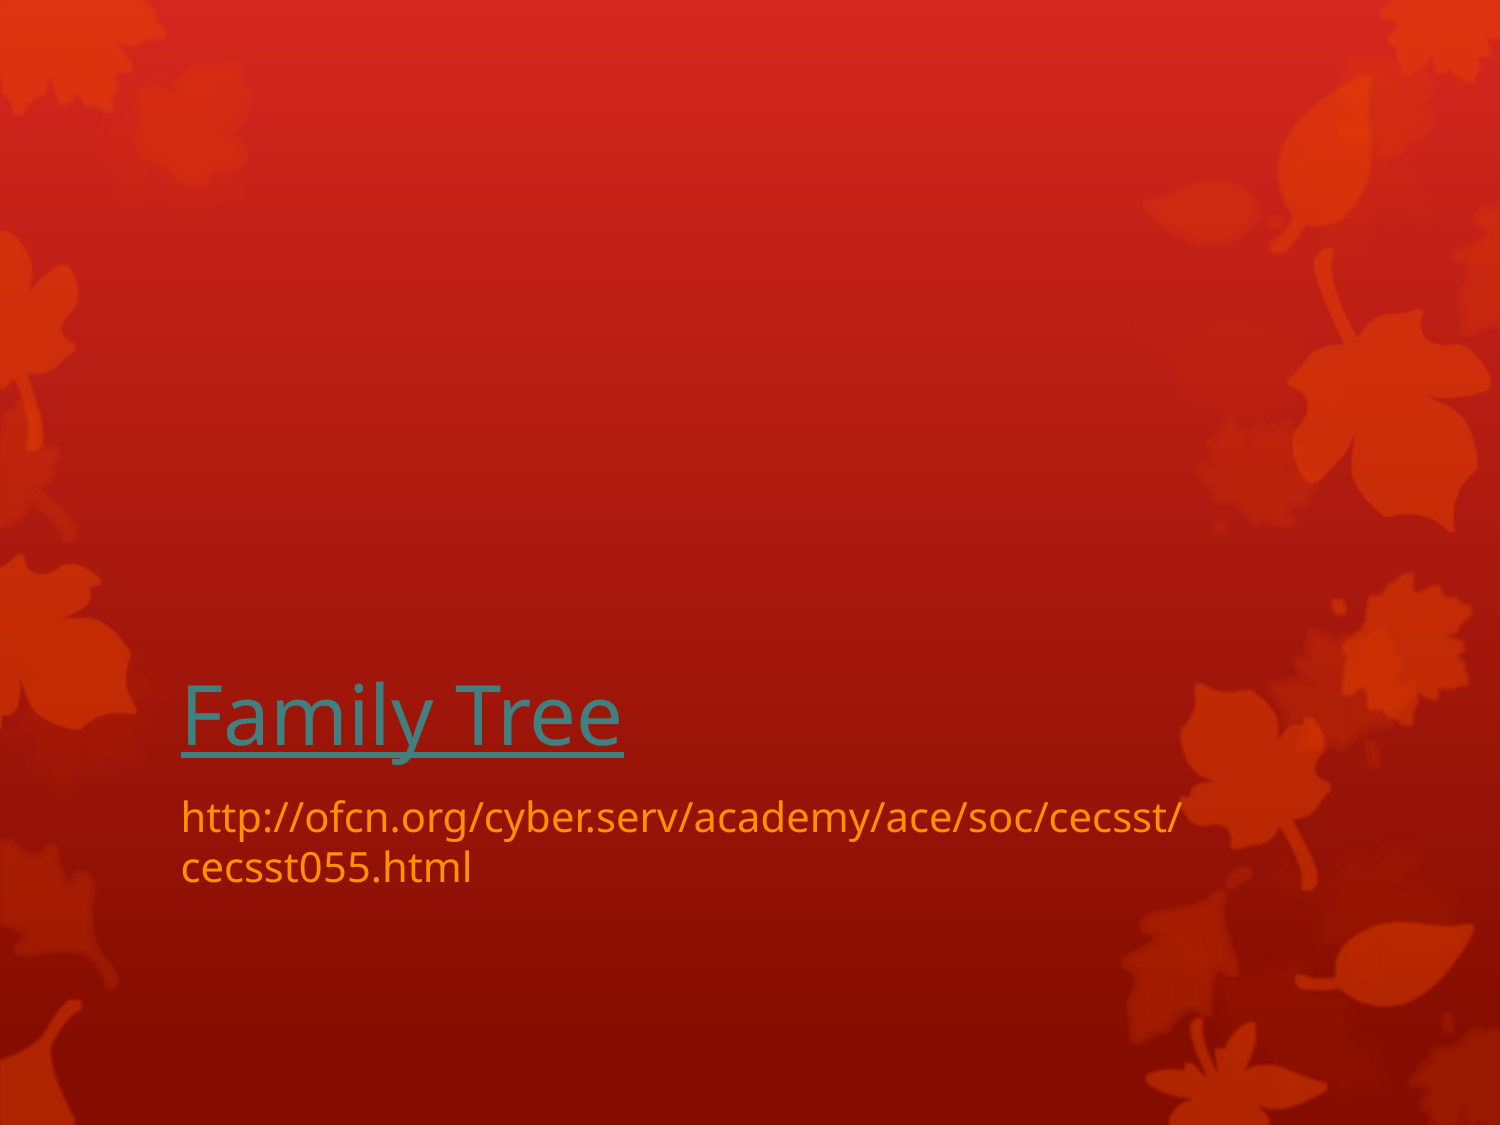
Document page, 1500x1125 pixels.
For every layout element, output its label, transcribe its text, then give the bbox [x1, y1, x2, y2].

subtitle http://ofcn.org/cyber.serv/academy/ace/soc/cecsst/cecsst055.html [165, 783, 1334, 925]
title Family Tree [165, 542, 1334, 783]
